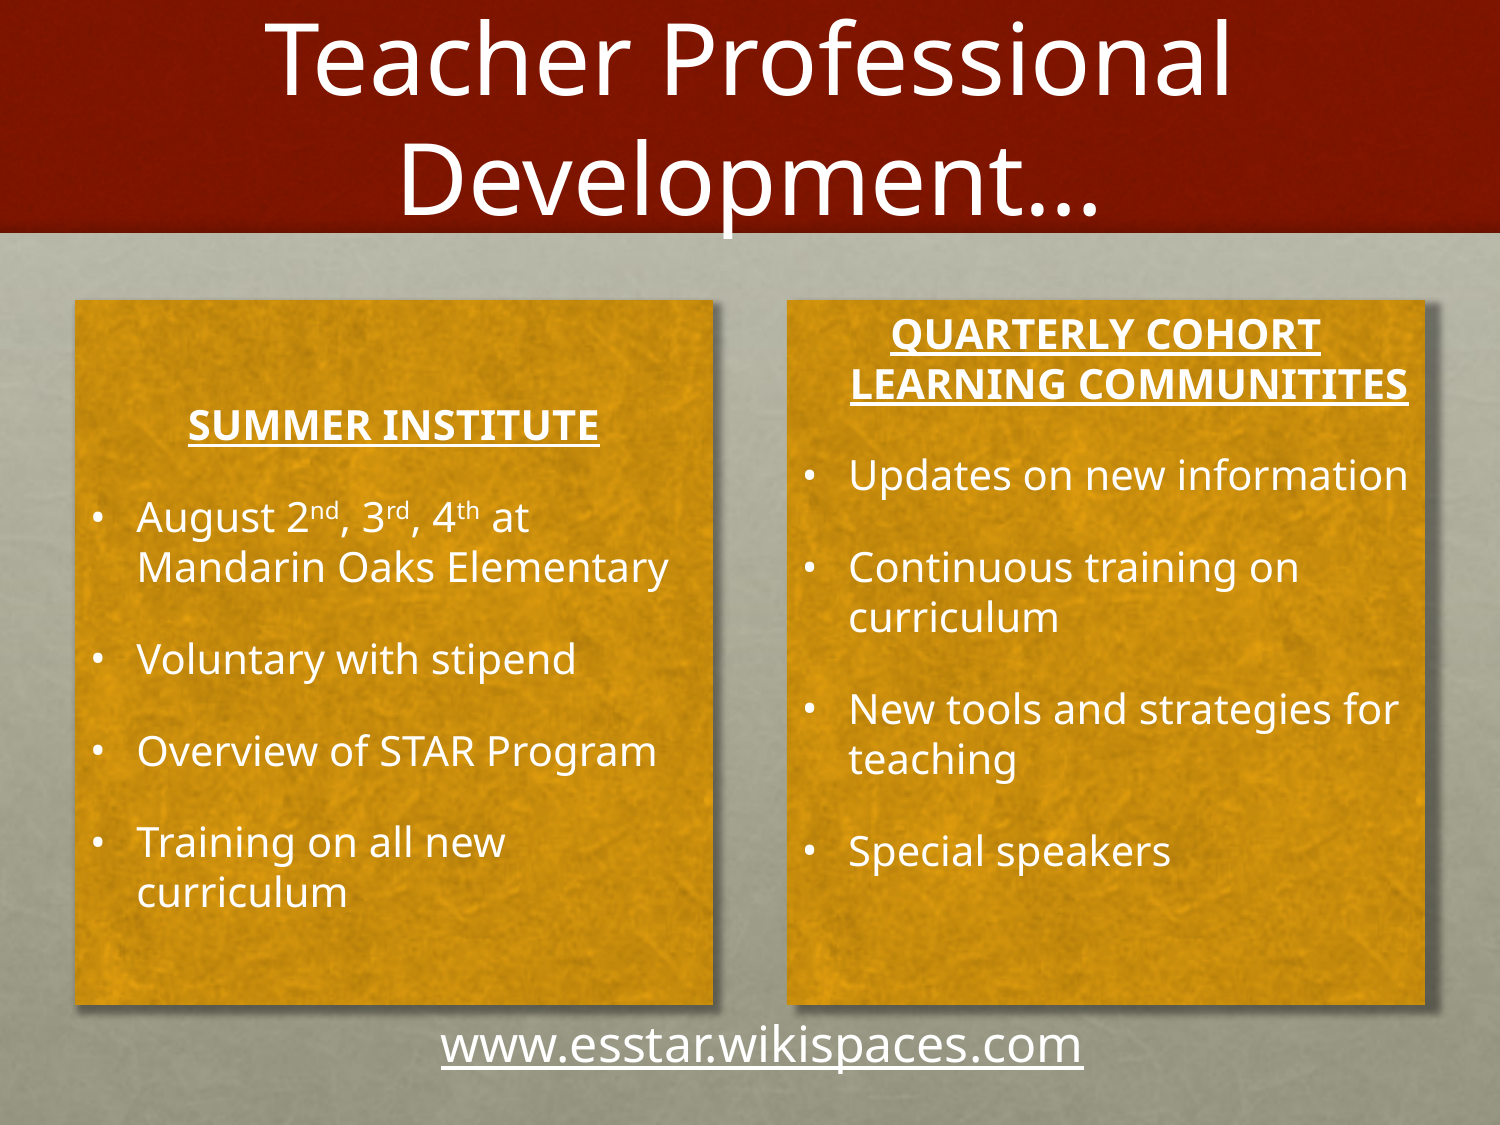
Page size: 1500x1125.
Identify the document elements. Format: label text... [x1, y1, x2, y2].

list QUARTERLY COHORT LEARNING COMMUNITITES Updates on new information Continuous training on curriculum New tools and strategies for teaching Special speakers [786, 299, 1425, 1005]
picture [0, 214, 1500, 1125]
text_box www.esstar.wikispaces.com [312, 1004, 1225, 1088]
title Teacher Professional Development… [127, 10, 1372, 221]
list SUMMER INSTITUTE August 2nd, 3rd, 4th at Mandarin Oaks Elementary Voluntary with stipend Overview of STAR Program Training on all new curriculum [75, 299, 713, 1005]
